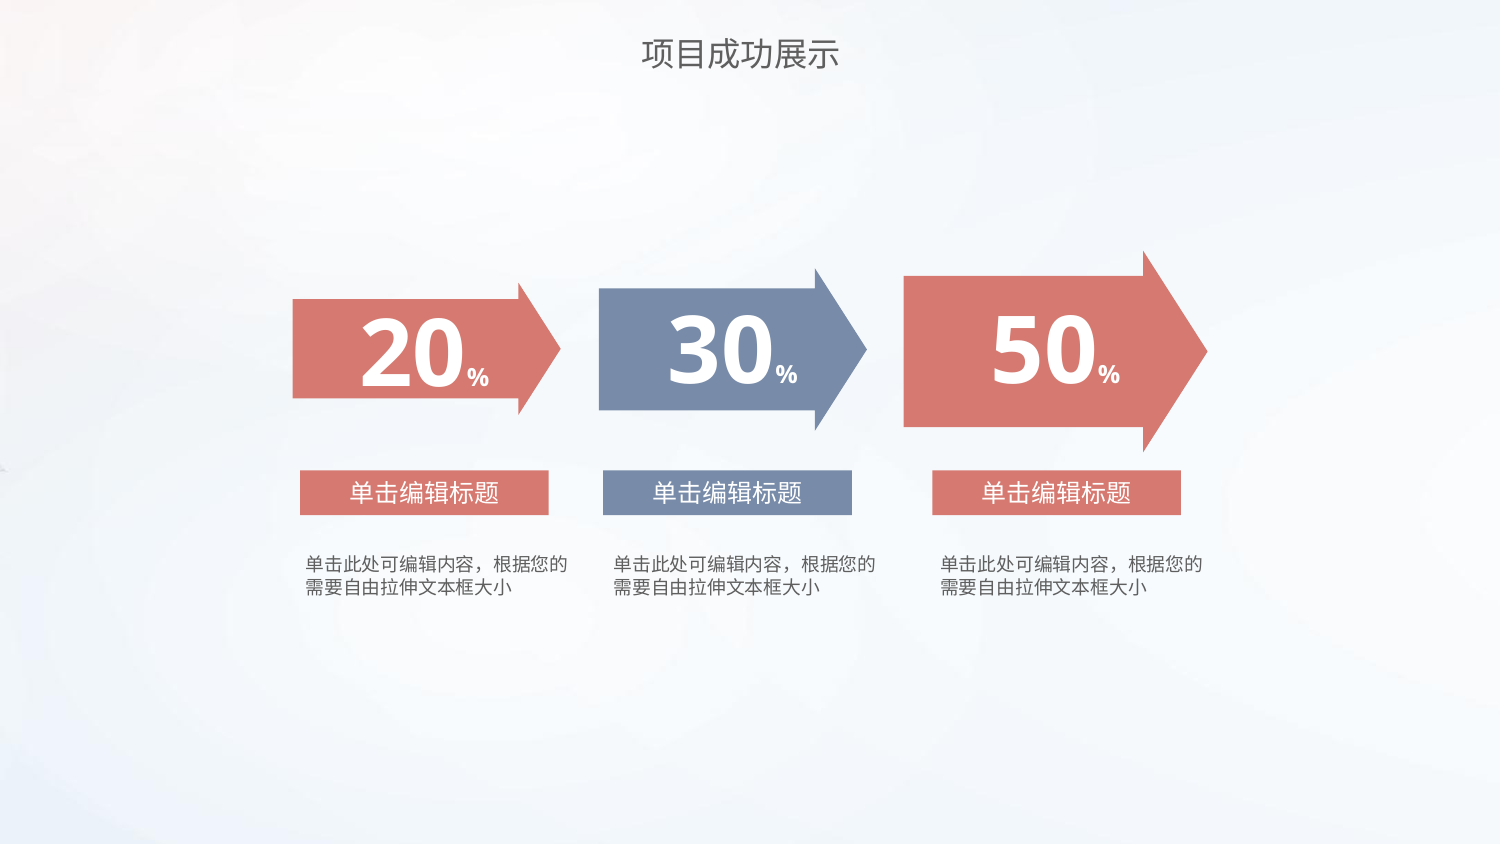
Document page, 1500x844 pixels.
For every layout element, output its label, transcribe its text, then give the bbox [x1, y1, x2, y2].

text_box [598, 288, 652, 411]
text_box [903, 250, 1208, 453]
text_box 单击编辑标题 [603, 470, 852, 516]
picture [0, 0, 1500, 844]
text_box [292, 299, 344, 399]
text_box 30% [652, 282, 813, 411]
text_box 项目成功展示 [626, 25, 868, 81]
text_box 单击此处可编辑内容，根据您的需要自由拉伸文本框大小 [598, 545, 904, 606]
text_box [505, 282, 561, 415]
text_box 20% [344, 285, 505, 413]
text_box 50% [975, 282, 1136, 411]
text_box 单击此处可编辑内容，根据您的需要自由拉伸文本框大小 [925, 545, 1231, 606]
text_box [813, 268, 867, 431]
text_box 单击编辑标题 [300, 470, 549, 516]
text_box 单击编辑标题 [932, 470, 1181, 516]
text_box 单击此处可编辑内容，根据您的需要自由拉伸文本框大小 [290, 545, 596, 606]
